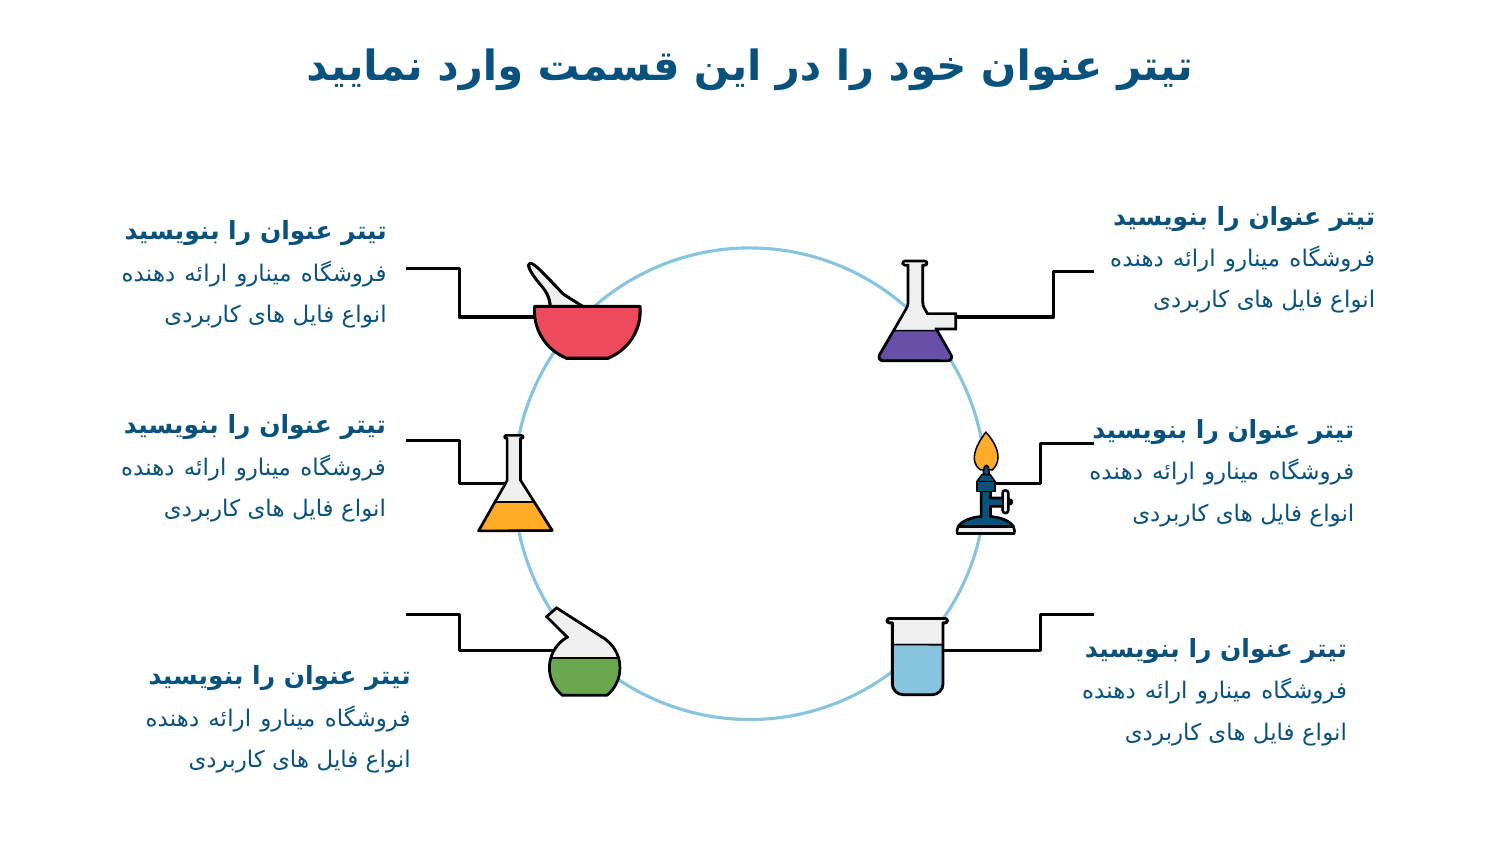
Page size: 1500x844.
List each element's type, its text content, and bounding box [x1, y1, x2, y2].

text_box تیتر عنوان را بنویسید فروشگاه مینارو ارائه دهنده انواع فایل های کاربردی [1093, 177, 1391, 320]
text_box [961, 271, 1094, 318]
text_box تیتر عنوان را بنویسید فروشگاه مینارو ارائه دهنده انواع فایل های کاربردی [129, 637, 426, 780]
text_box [405, 614, 540, 651]
text_box تیتر عنوان خود را در این قسمت وارد نمایید [0, 6, 1500, 96]
text_box تیتر عنوان را بنویسید فروشگاه مینارو ارائه دهنده انواع فایل های کاربردی [1065, 609, 1363, 752]
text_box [956, 431, 1016, 535]
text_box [877, 260, 957, 362]
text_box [545, 606, 621, 697]
text_box تیتر عنوان را بنویسید فروشگاه مینارو ارائه دهنده انواع فایل های کاربردی [104, 386, 402, 529]
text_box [525, 262, 642, 360]
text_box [916, 614, 1094, 651]
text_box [405, 439, 473, 484]
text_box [405, 268, 520, 318]
text_box [519, 247, 980, 720]
text_box تیتر عنوان را بنویسید فروشگاه مینارو ارائه دهنده انواع فایل های کاربردی [105, 192, 402, 335]
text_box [886, 617, 949, 696]
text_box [1020, 442, 1095, 484]
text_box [477, 434, 554, 532]
text_box تیتر عنوان را بنویسید فروشگاه مینارو ارائه دهنده انواع فایل های کاربردی [1072, 390, 1370, 533]
